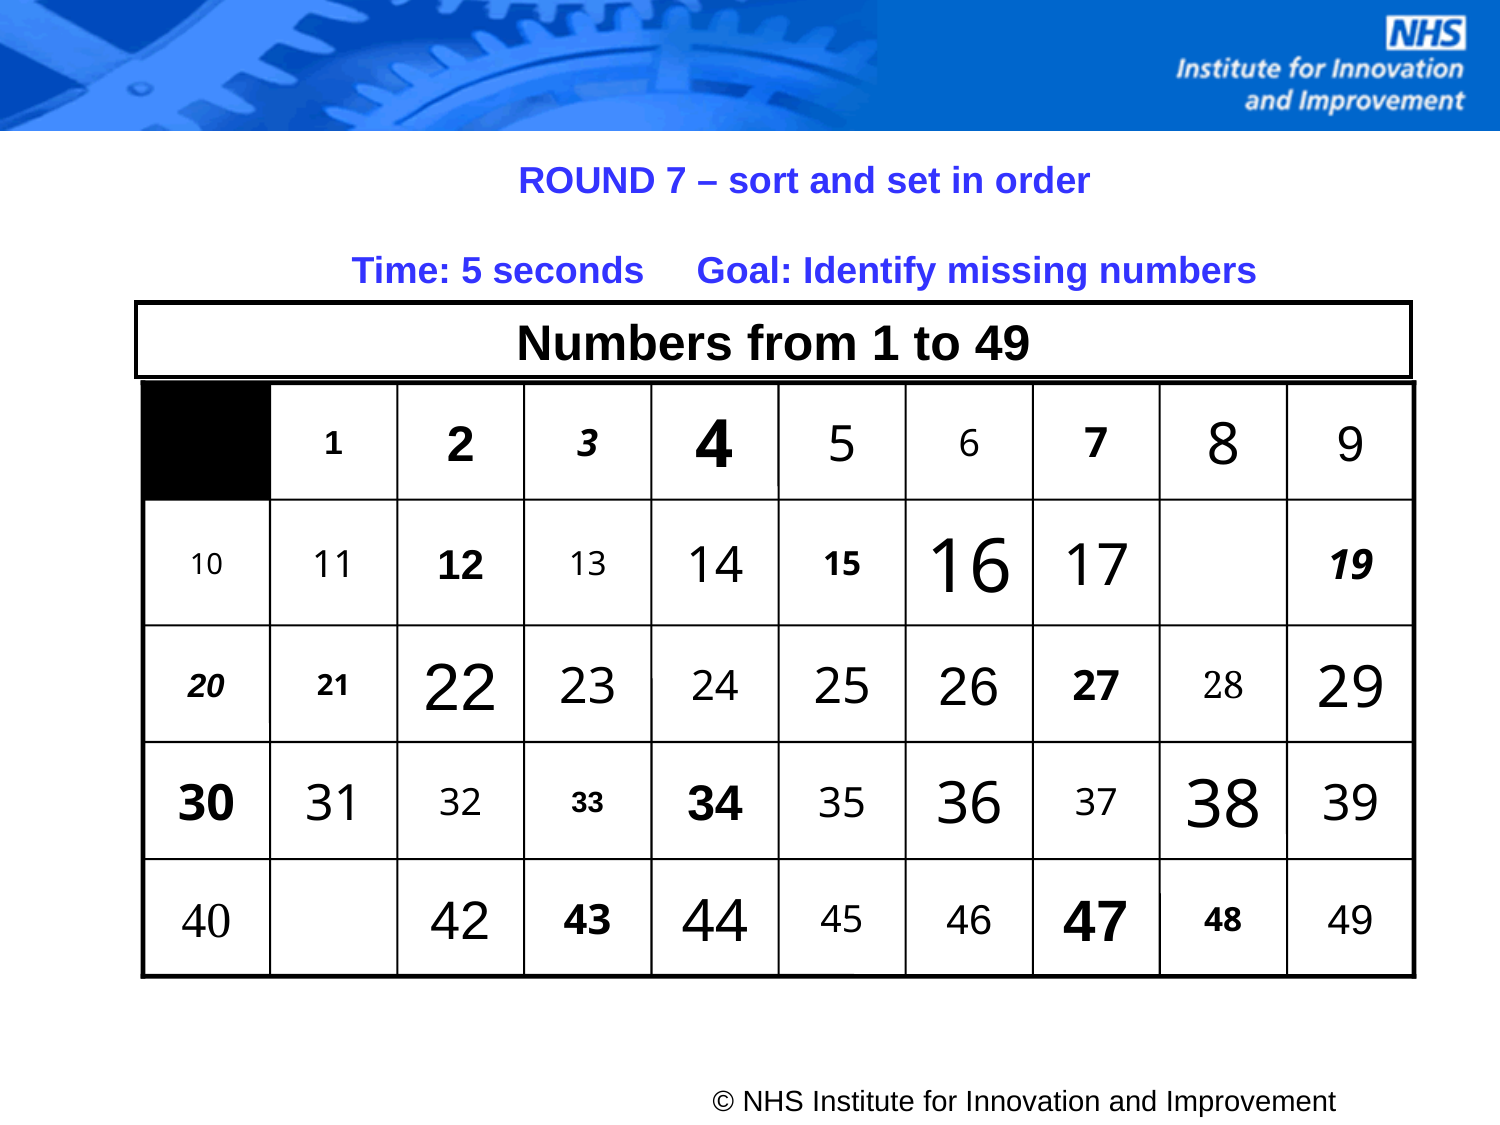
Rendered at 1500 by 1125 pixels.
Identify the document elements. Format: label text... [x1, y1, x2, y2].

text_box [52, 314, 1415, 977]
text_box ROUND 7 – sort and set in order Time: 5 seconds Goal: Identify missing numbers [336, 148, 1273, 299]
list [0, 0, 1500, 131]
text_box © NHS Institute for Innovation and Improvement [697, 1075, 1352, 1125]
text_box Numbers from 1 to 49 [135, 302, 1412, 313]
